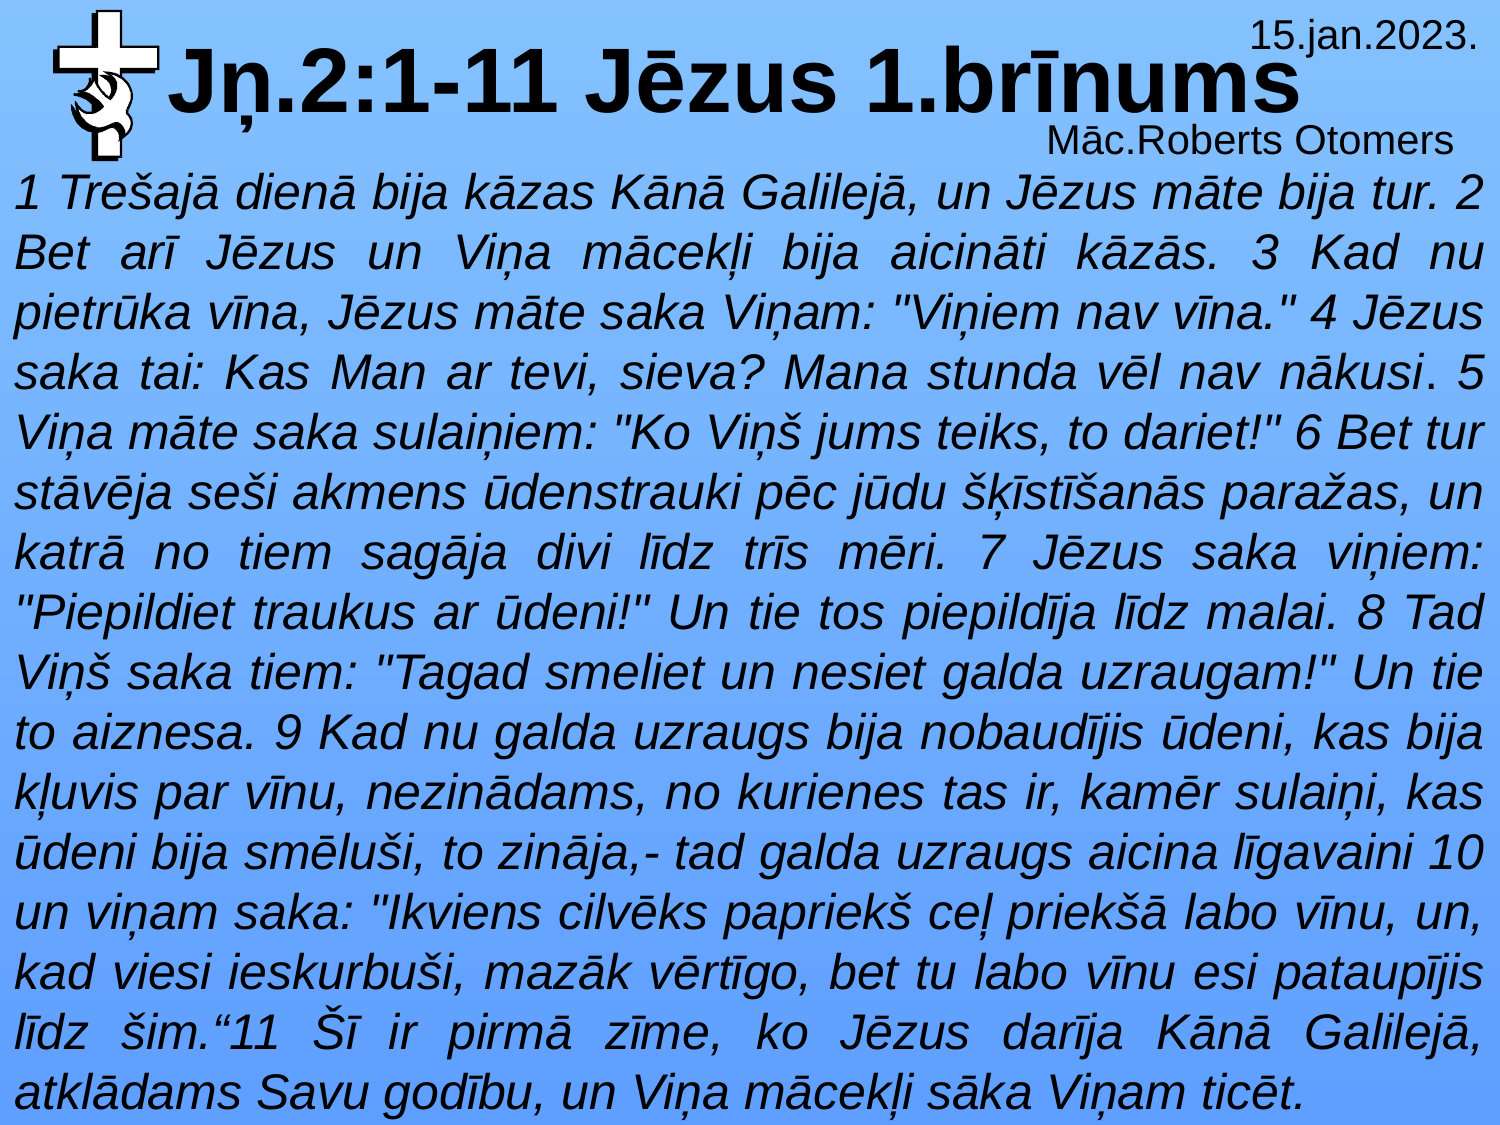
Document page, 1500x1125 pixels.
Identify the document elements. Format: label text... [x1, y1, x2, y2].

text_box 1 Trešajā dienā bija kāzas Kānā Galilejā, un Jēzus māte bija tur. 2 Bet arī Jēzus un Viņa mācekļi bija aicināti kāzās. 3 Kad nu pietrūka vīna, Jēzus māte saka Viņam: "Viņiem nav vīna." 4 Jēzus saka tai: Kas Man ar tevi, sieva? Mana stunda vēl nav nākusi. 5 Viņa māte saka sulaiņiem: "Ko Viņš jums teiks, to dariet!" 6 Bet tur stāvēja seši akmens ūdenstrauki pēc jūdu šķīstīšanās paražas, un katrā no tiem sagāja divi līdz trīs mēri. 7 Jēzus saka viņiem: "Piepildiet traukus ar ūdeni!" Un tie tos piepildīja līdz malai. 8 Tad Viņš saka tiem: "Tagad smeliet un nesiet galda uzraugam!" Un tie to aiznesa. 9 Kad nu galda uzraugs bija nobaudījis ūdeni, kas bija kļuvis par vīnu, nezinādams, no kurienes tas ir, kamēr sulaiņi, kas ūdeni bija smēluši, to zināja,- tad galda uzraugs aicina līgavaini 10 un viņam saka: "Ikviens cilvēks papriekš ceļ priekšā labo vīnu, un, kad viesi ieskurbuši, mazāk vērtīgo, bet tu labo vīnu esi pataupījis līdz šim.“11 Šī ir pirmā zīme, ko Jēzus darīja Kānā Galilejā, atklādams Savu godību, un Viņa mācekļi sāka Viņam ticēt. [0, 152, 1500, 1125]
title Jņ.2:1-11 Jēzus 1.brīnums [64, 0, 1407, 152]
picture [52, 9, 160, 162]
text_box Māc.Roberts Otomers [1031, 105, 1500, 152]
text_box 15.jan.2023. [1234, 0, 1500, 65]
